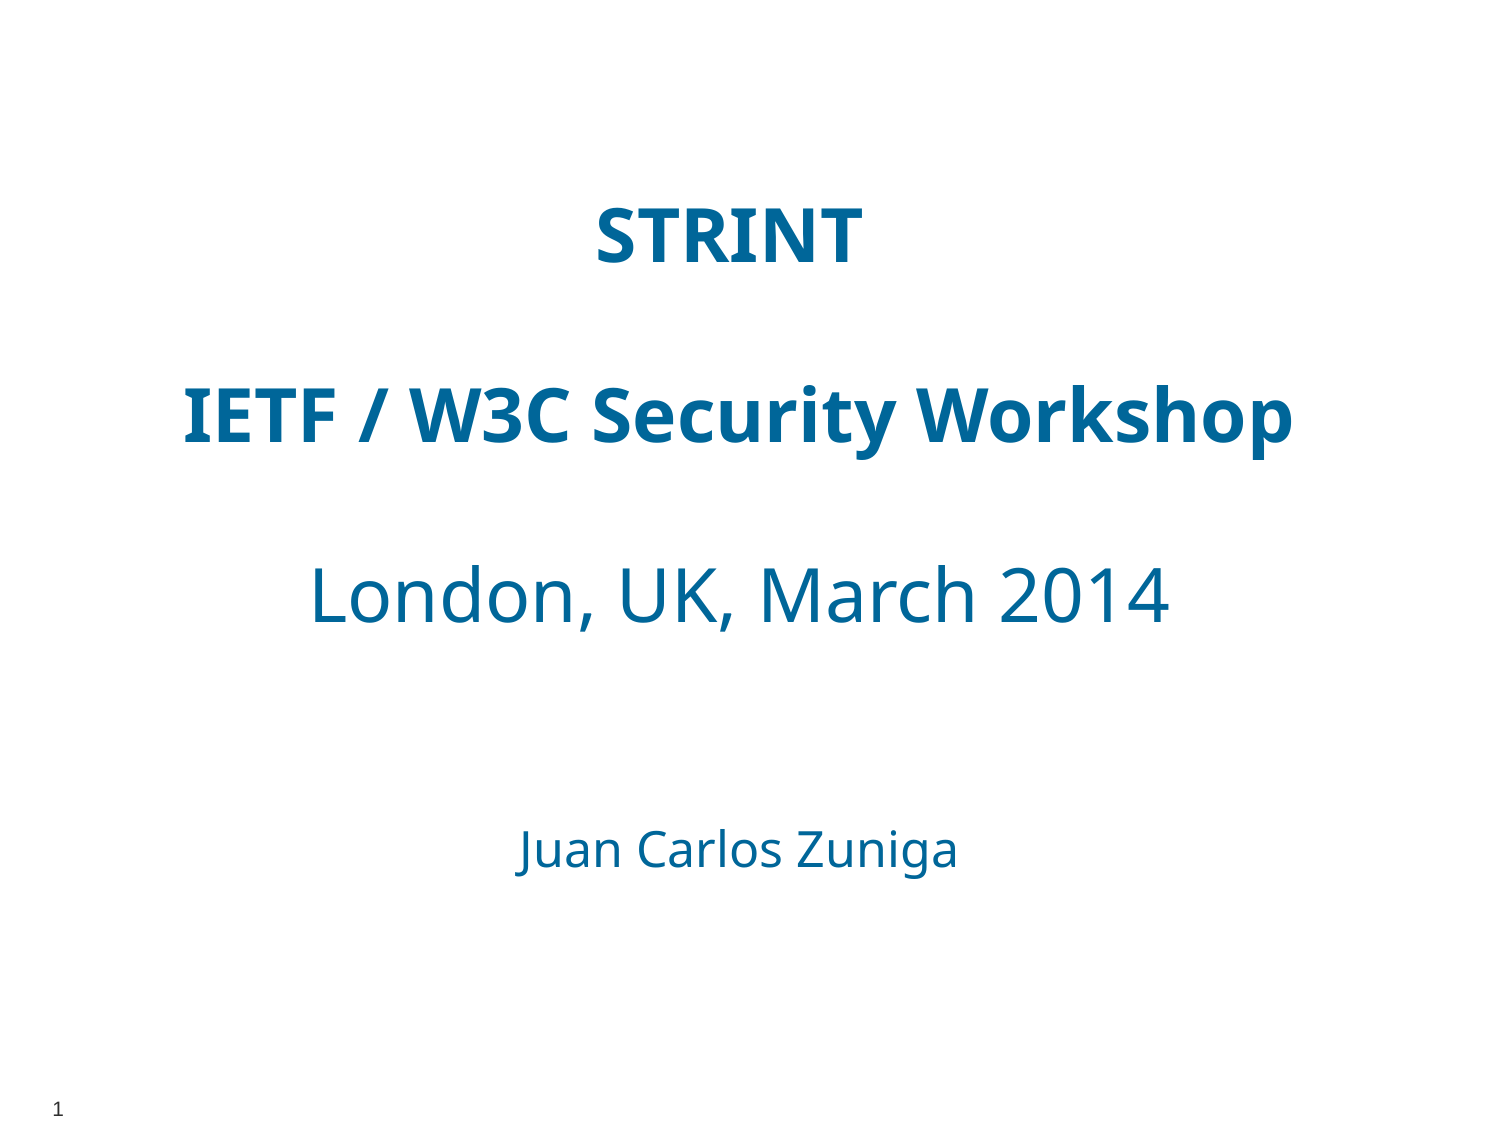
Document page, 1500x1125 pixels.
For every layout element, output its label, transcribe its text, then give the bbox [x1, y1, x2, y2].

slide_number 1 [36, 1087, 76, 1125]
title STRINT IETF / W3C Security Workshop London, UK, March 2014 Juan Carlos Zuniga [74, 14, 1405, 1110]
